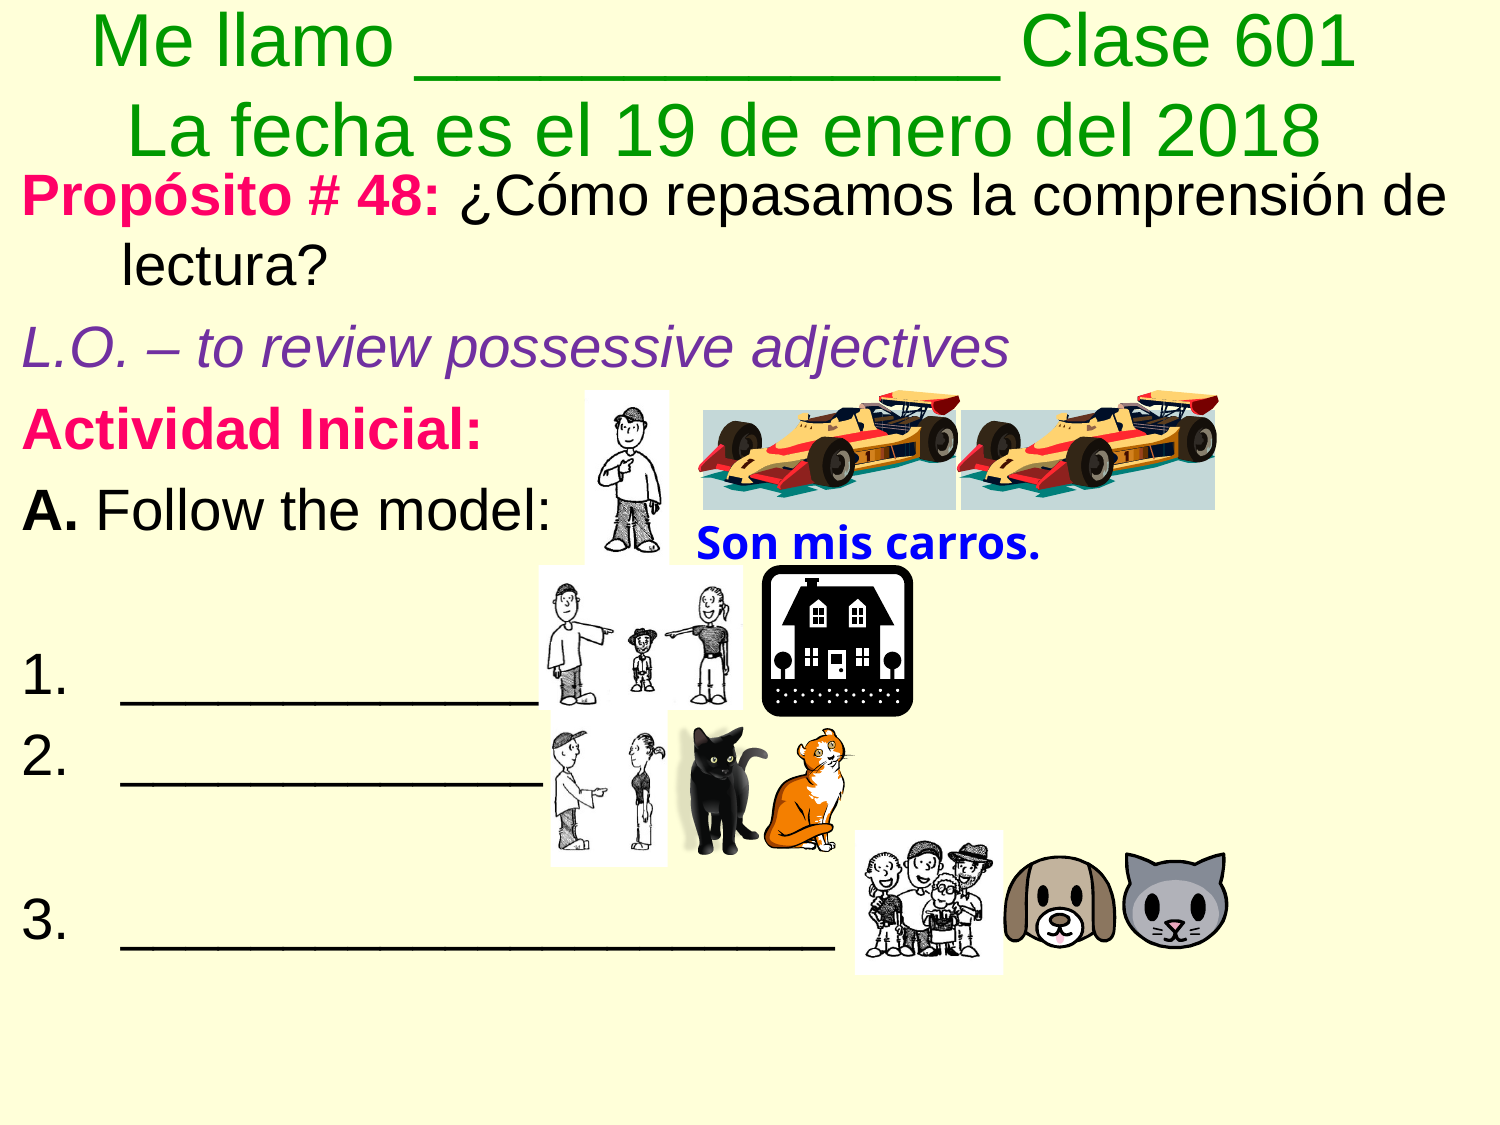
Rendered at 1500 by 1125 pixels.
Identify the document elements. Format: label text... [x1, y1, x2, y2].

title Me llamo ______________ Clase 601 La fecha es el 19 de enero del 2018 [0, 0, 1450, 175]
list Propósito # 48: ¿Cómo repasamos la comprensión de lectura? L.O. – to review possessive adjectives Actividad Inicial: A. Follow the model: _____________ _____________ ______________________ [6, 149, 1500, 1013]
picture [761, 564, 914, 717]
text_box Son mis carros. [681, 506, 1157, 577]
picture [697, 389, 1219, 511]
picture [538, 389, 1229, 976]
